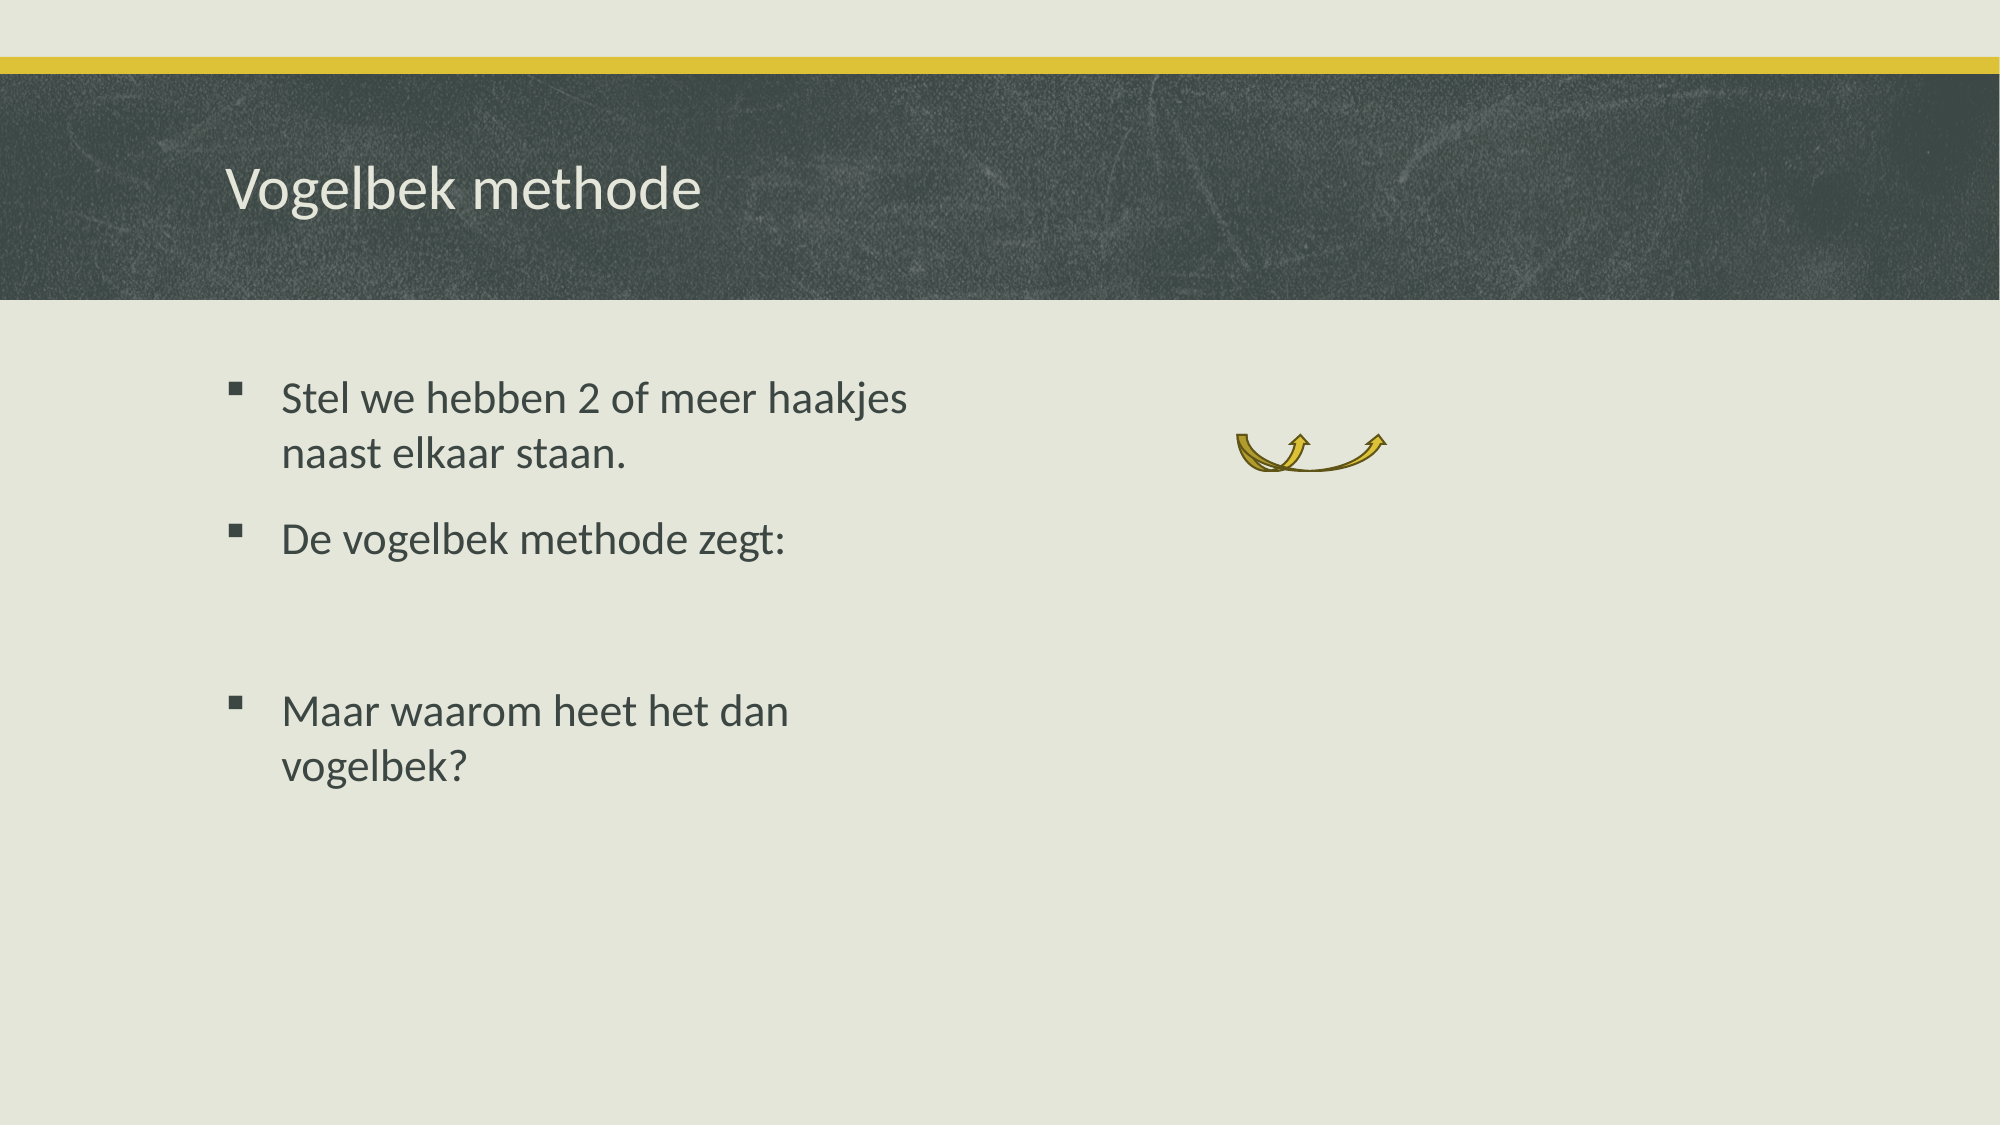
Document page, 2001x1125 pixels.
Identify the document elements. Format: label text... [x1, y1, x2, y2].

text_box [1237, 443, 1283, 472]
text_box [1236, 433, 1388, 472]
title Vogelbek methode [210, 76, 1790, 300]
text_box [1281, 433, 1311, 467]
picture [0, 74, 2000, 300]
